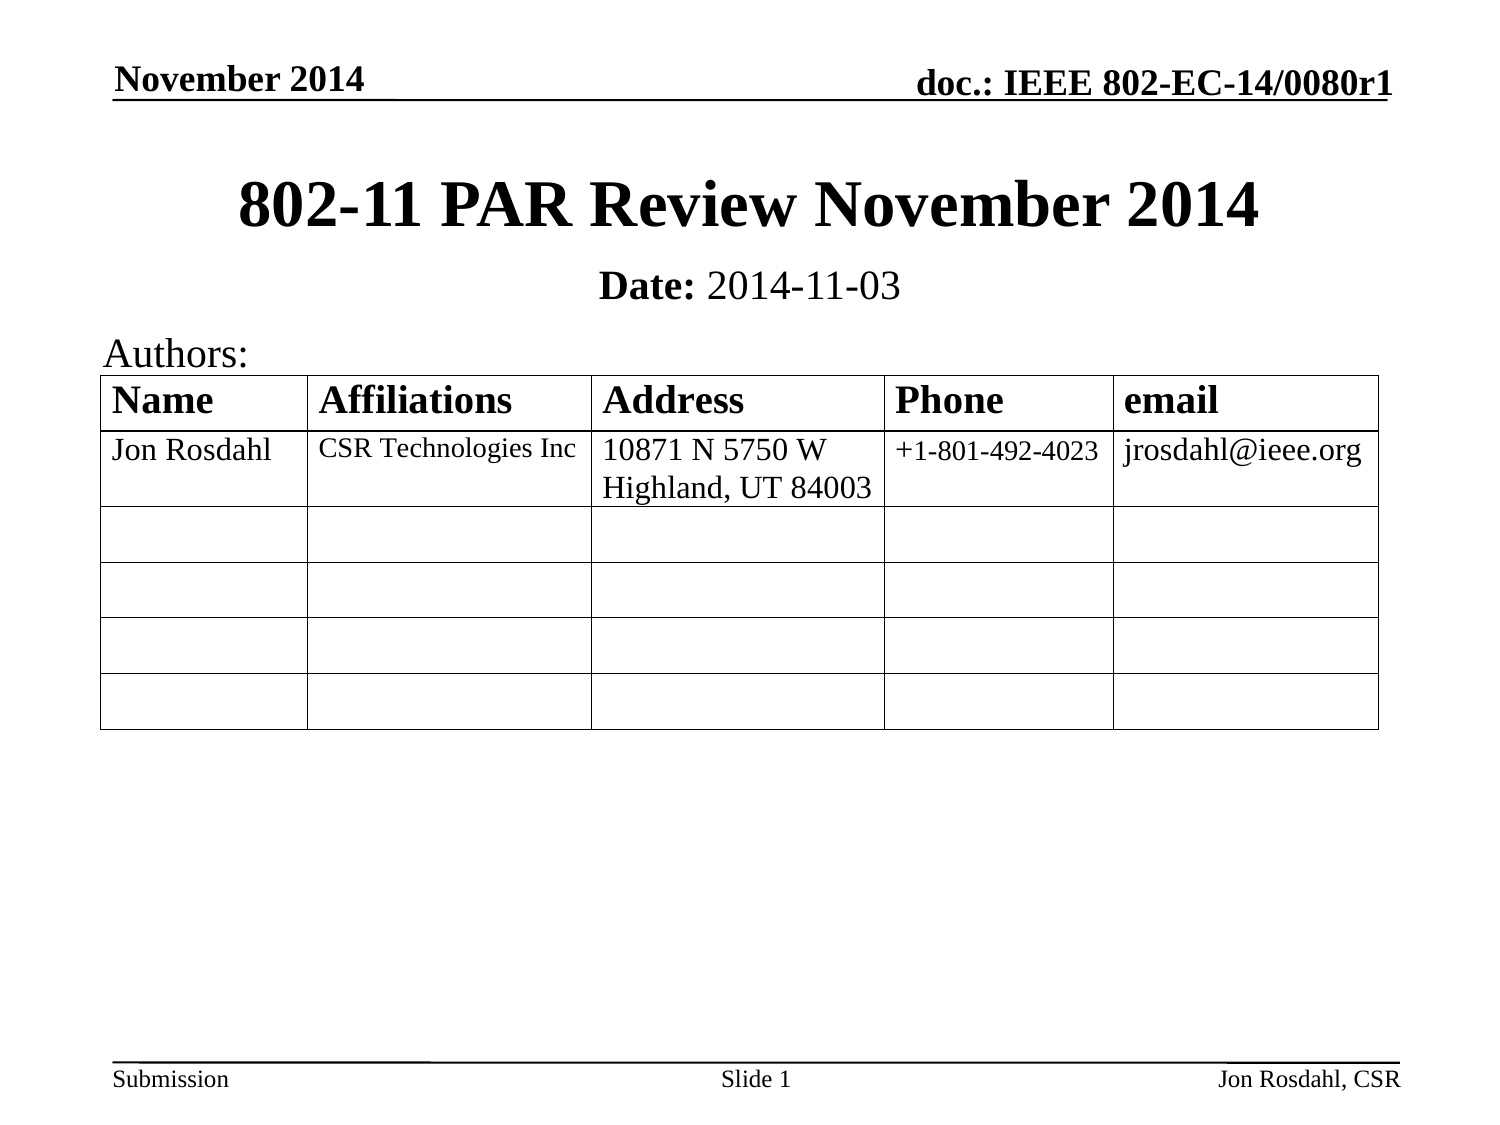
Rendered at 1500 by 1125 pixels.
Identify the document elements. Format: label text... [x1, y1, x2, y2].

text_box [85, 374, 1407, 780]
list Date: 2014-11-03 [112, 249, 1388, 316]
title 802-11 PAR Review November 2014 [112, 112, 1388, 249]
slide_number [114, 54, 493, 100]
footer Jon Rosdahl, CSR [902, 1061, 1402, 1093]
text_box Authors: [87, 318, 325, 373]
slide_number Slide 1 [712, 1061, 800, 1123]
